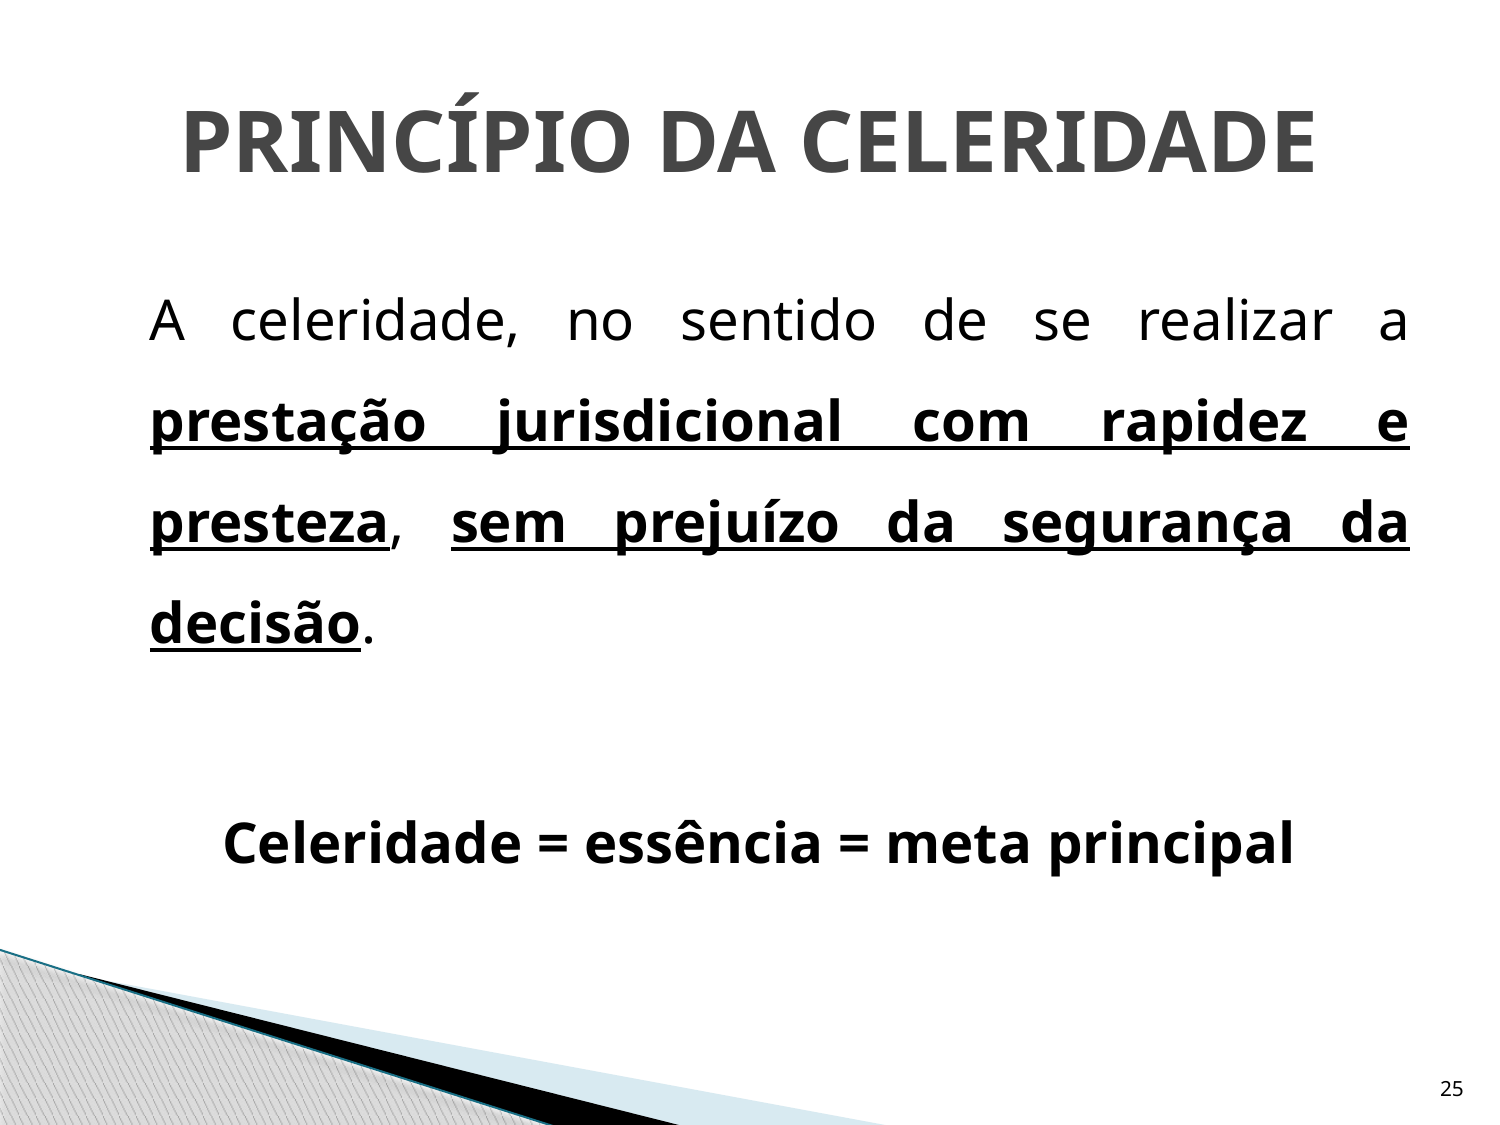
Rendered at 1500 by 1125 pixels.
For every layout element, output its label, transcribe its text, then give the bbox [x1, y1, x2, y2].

title PRINCÍPIO DA CELERIDADE [75, 45, 1425, 233]
list A celeridade, no sentido de se realizar a prestação jurisdicional com rapidez e presteza, sem prejuízo da segurança da decisão. Celeridade = essência = meta principal [75, 243, 1425, 986]
slide_number 25 [1418, 1051, 1479, 1112]
